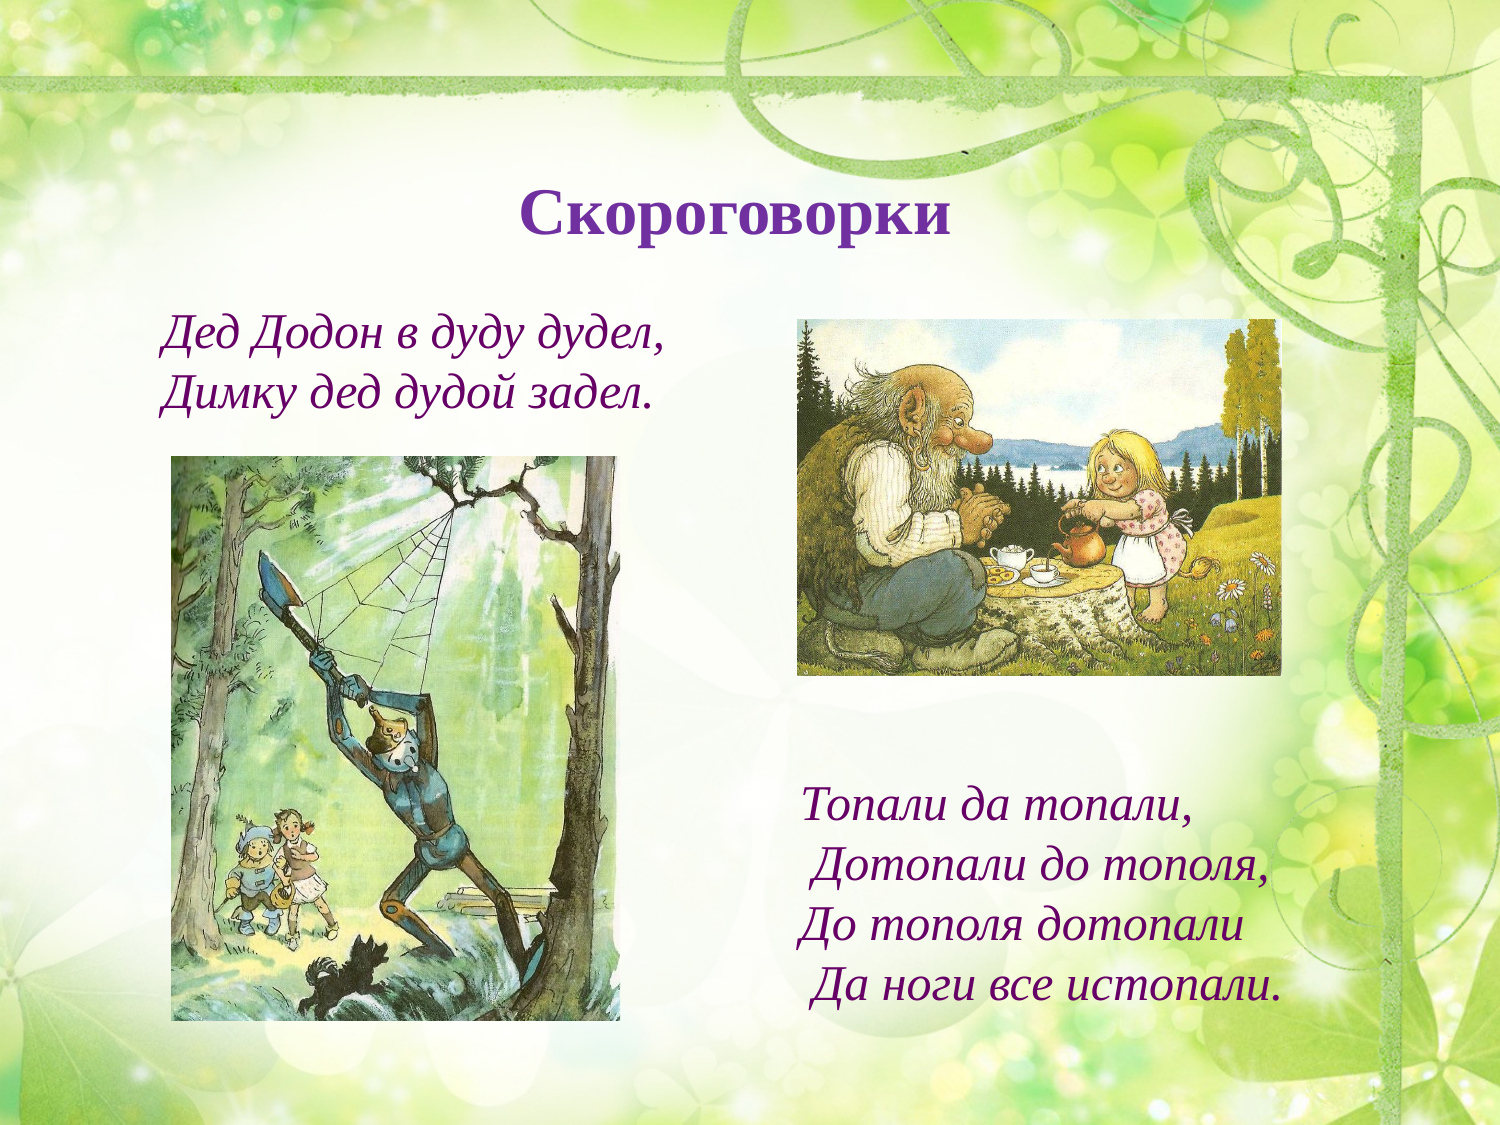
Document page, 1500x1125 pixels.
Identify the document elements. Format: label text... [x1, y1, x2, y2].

text_box Топали да топали, Дотопали до тополя, До тополя дотопали Да ноги все истопали. [785, 763, 1365, 1018]
picture [0, 0, 1500, 1125]
text_box Скороговорки [503, 160, 967, 256]
text_box Дед Додон в дуду дудел, Димку дед дудой задел. [147, 290, 680, 471]
